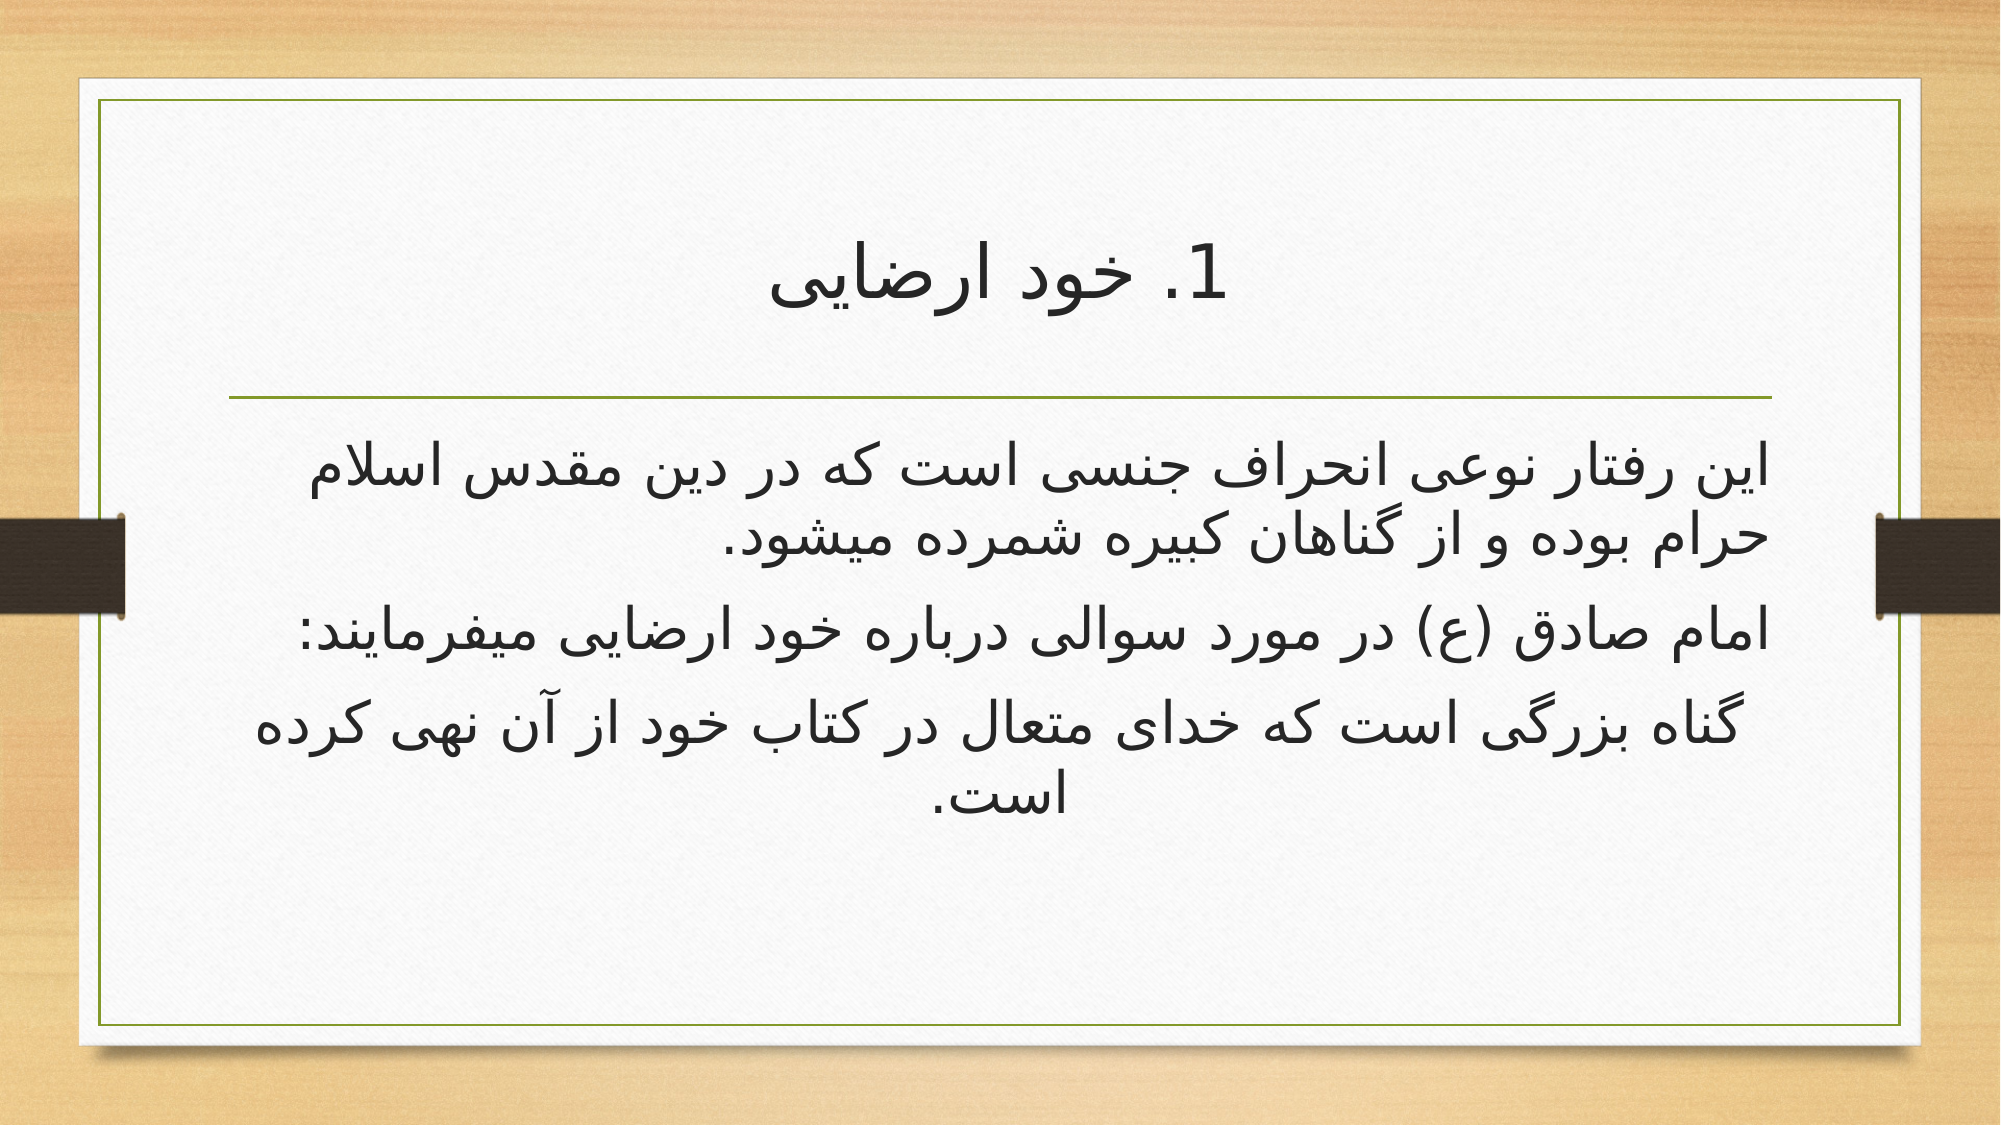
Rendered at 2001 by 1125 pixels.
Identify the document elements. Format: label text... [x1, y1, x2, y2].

title 1. خود ارضایی [212, 161, 1788, 375]
list این رفتار نوعی انحراف جنسی است که در دین مقدس اسلام حرام بوده و از گناهان کبیره شمرده میشود. امام صادق (ع) در مورد سوالی درباره خود ارضایی میفرمایند: گناه بزرگی است که خدای متعال در کتاب خود از آن نهی کرده است. [212, 419, 1788, 964]
picture [0, 0, 2001, 1125]
